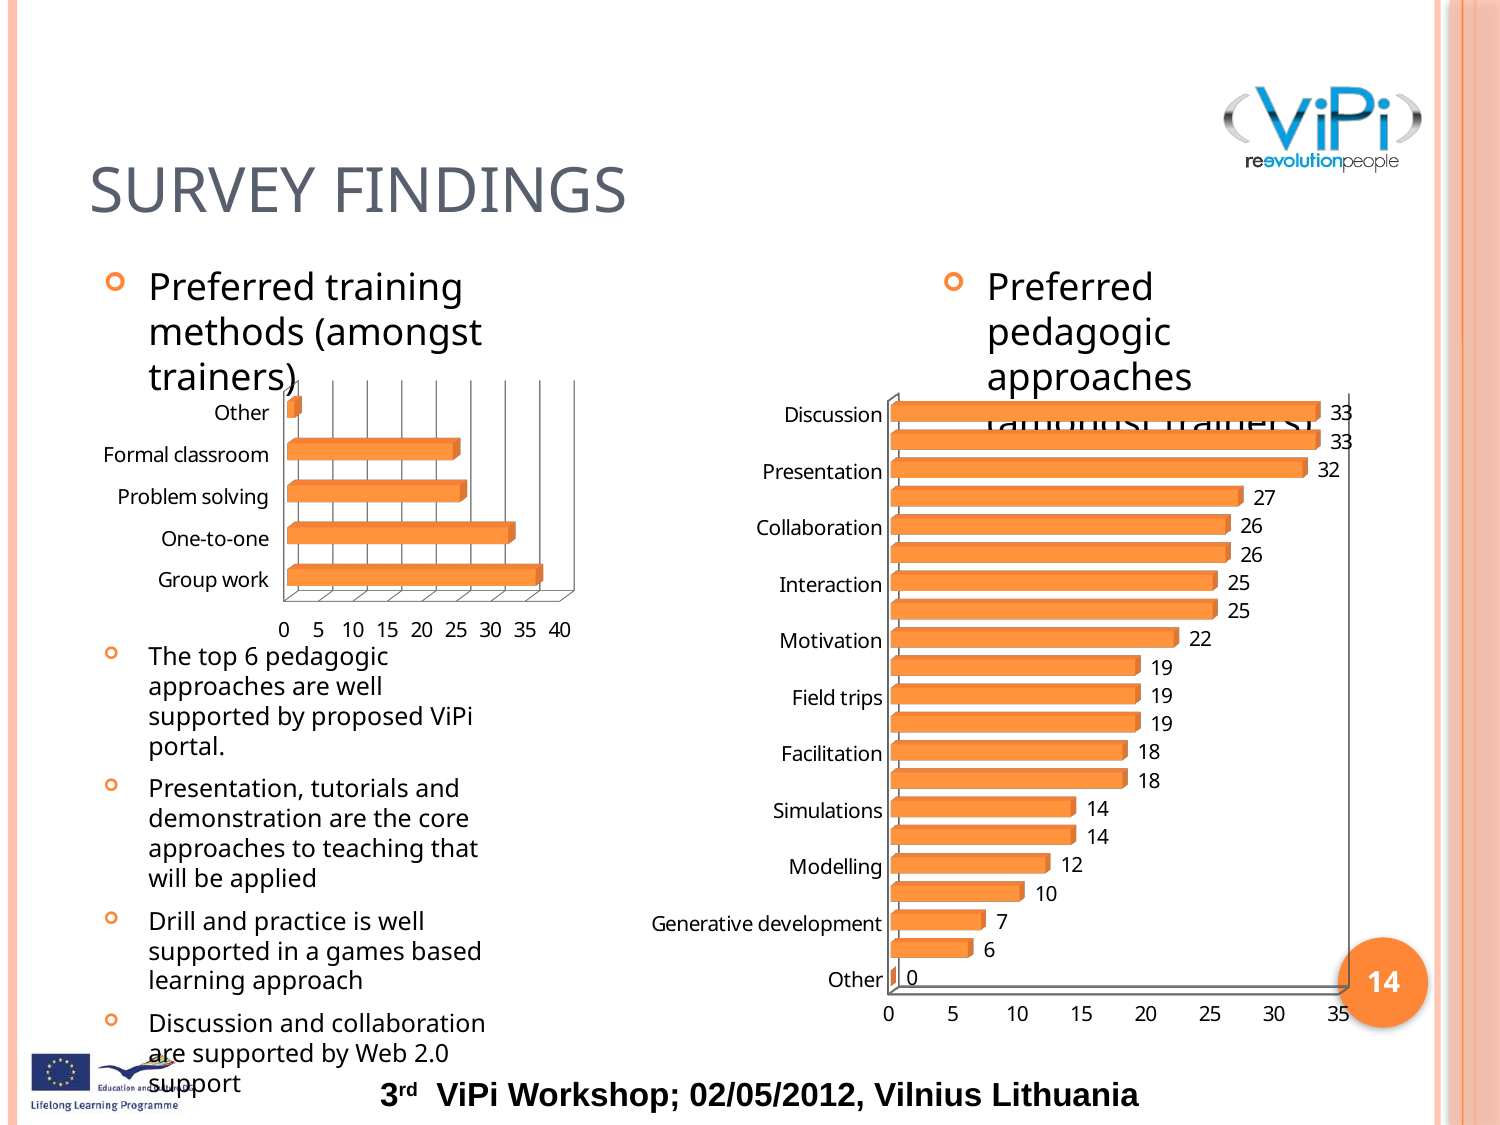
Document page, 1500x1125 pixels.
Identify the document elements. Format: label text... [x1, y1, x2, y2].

chart [631, 372, 1365, 1048]
chart [87, 372, 586, 652]
text_box Preferred training methods (amongst trainers) The top 6 pedagogic approaches are well supported by proposed ViPi portal. Presentation, tutorials and demonstration are the core approaches to teaching that will be applied Drill and practice is well supported in a games based learning approach Discussion and collaboration are supported by Web 2.0 support [88, 255, 526, 371]
picture [23, 1051, 195, 1114]
picture [1300, 78, 1423, 176]
title Survey Findings [75, 45, 1300, 233]
slide_number 14 [1370, 940, 1434, 1026]
text_box Preferred training methods (amongst trainers) The top 6 pedagogic approaches are well supported by proposed ViPi portal. Presentation, tutorials and demonstration are the core approaches to teaching that will be applied Drill and practice is well supported in a games based learning approach Discussion and collaboration are supported by Web 2.0 support [88, 659, 526, 1047]
list Preferred pedagogic approaches (amongst trainers) [927, 255, 1348, 370]
